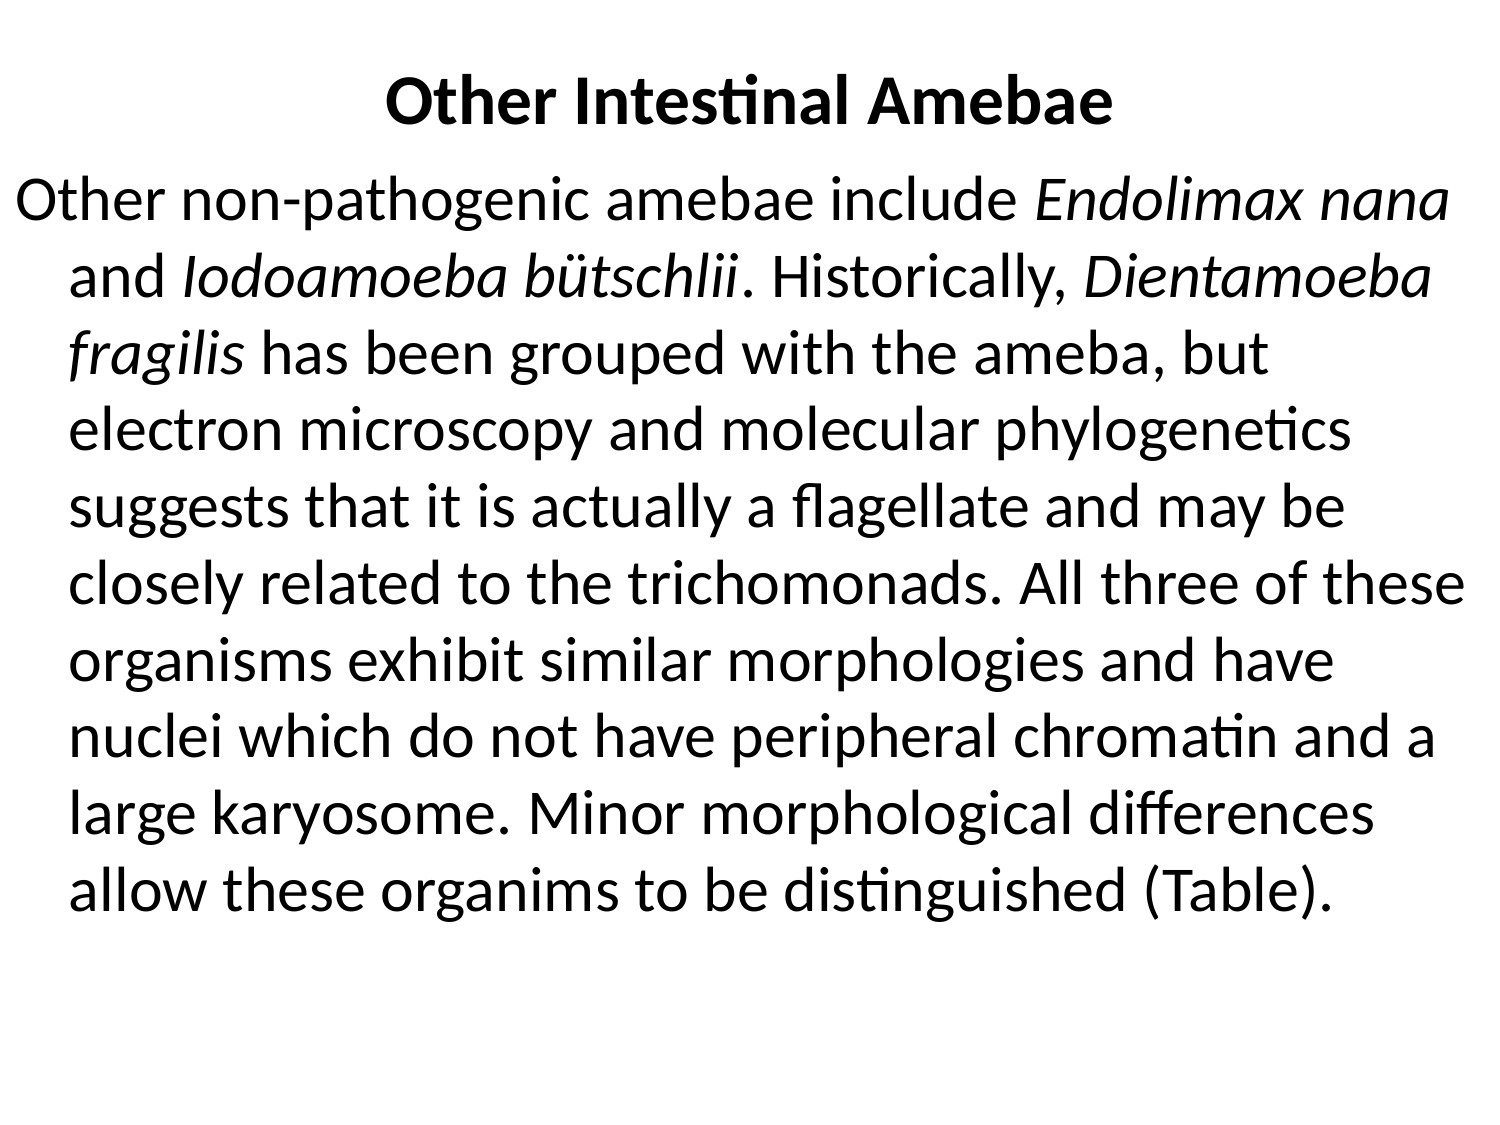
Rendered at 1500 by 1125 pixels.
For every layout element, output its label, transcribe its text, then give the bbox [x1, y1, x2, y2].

list Other non-pathogenic amebae include Endolimax nana and Iodoamoeba bütschlii. Historically, Dientamoeba fragilis has been grouped with the ameba, but electron microscopy and molecular phylogenetics suggests that it is actually a flagellate and may be closely related to the trichomonads. All three of these organisms exhibit similar morphologies and have nuclei which do not have peripheral chromatin and a large karyosome. Minor morphological differences allow these organims to be distinguished (Table). [0, 149, 1500, 1005]
title Other Intestinal Amebae [75, 45, 1425, 149]
